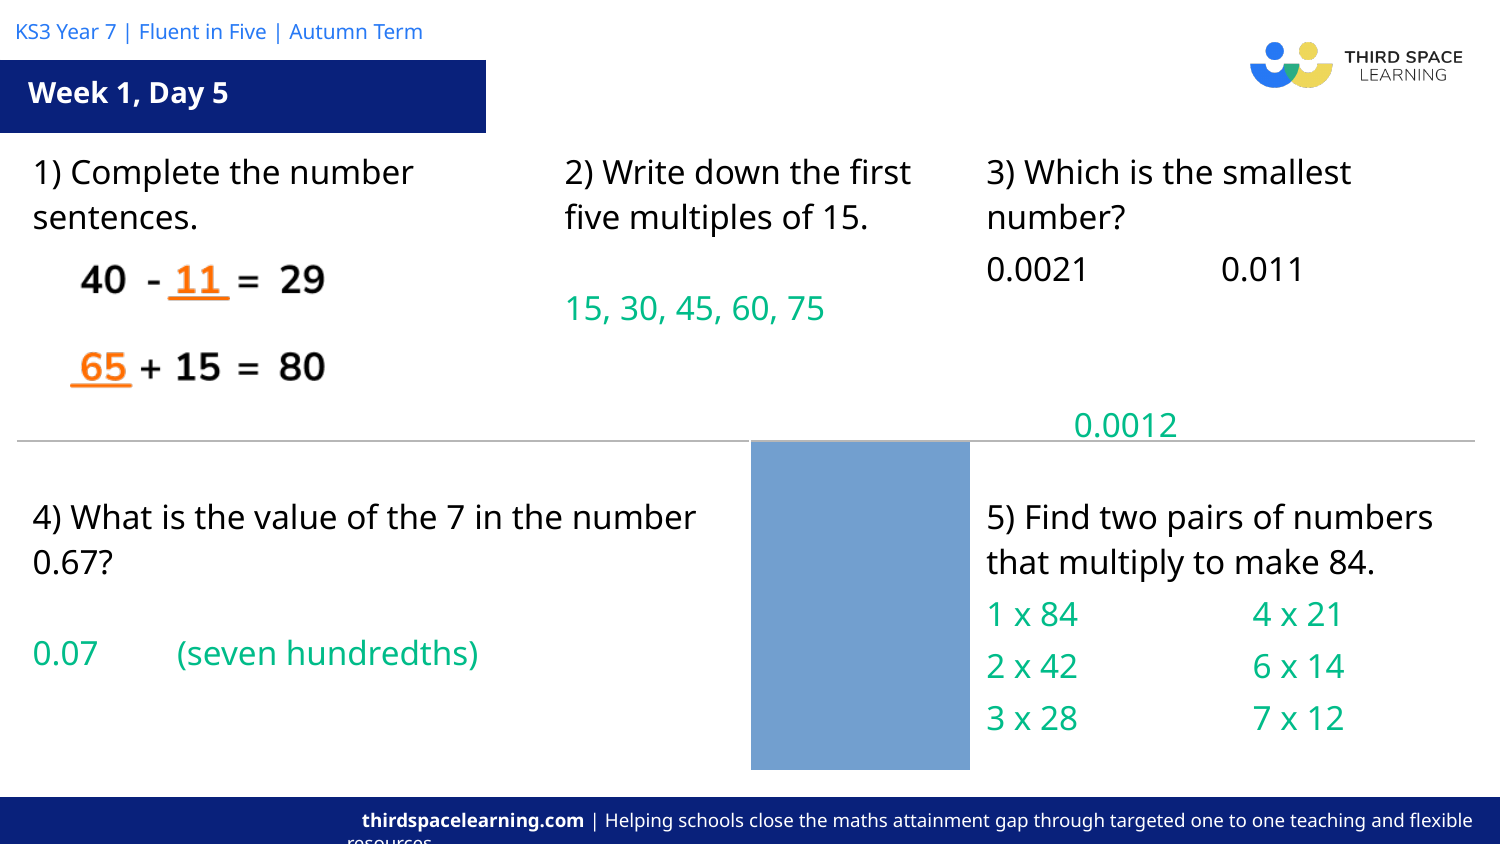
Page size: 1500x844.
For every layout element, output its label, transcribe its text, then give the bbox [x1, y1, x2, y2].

table_cell 5) Find two pairs of numbers that multiply to make 84. 1 x 84 4 x 21 2 x 42 6 x 14 3 x 28 7 x 12 [972, 442, 1474, 769]
table_header 3) Which is the smallest number? 0.0021 0.011 0.0012 [972, 142, 1474, 440]
picture [1250, 33, 1465, 99]
table_header 2) Write down the first five multiples of 15. 15, 30, 45, 60, 75 [550, 142, 970, 440]
table_cell 4) What is the value of the 7 in the number 0.67? 0.07 (seven hundredths) [19, 442, 749, 769]
table_header 1) Complete the number sentences. [19, 142, 549, 440]
picture [70, 254, 326, 394]
text_box Week 1, Day 5 [13, 59, 383, 125]
